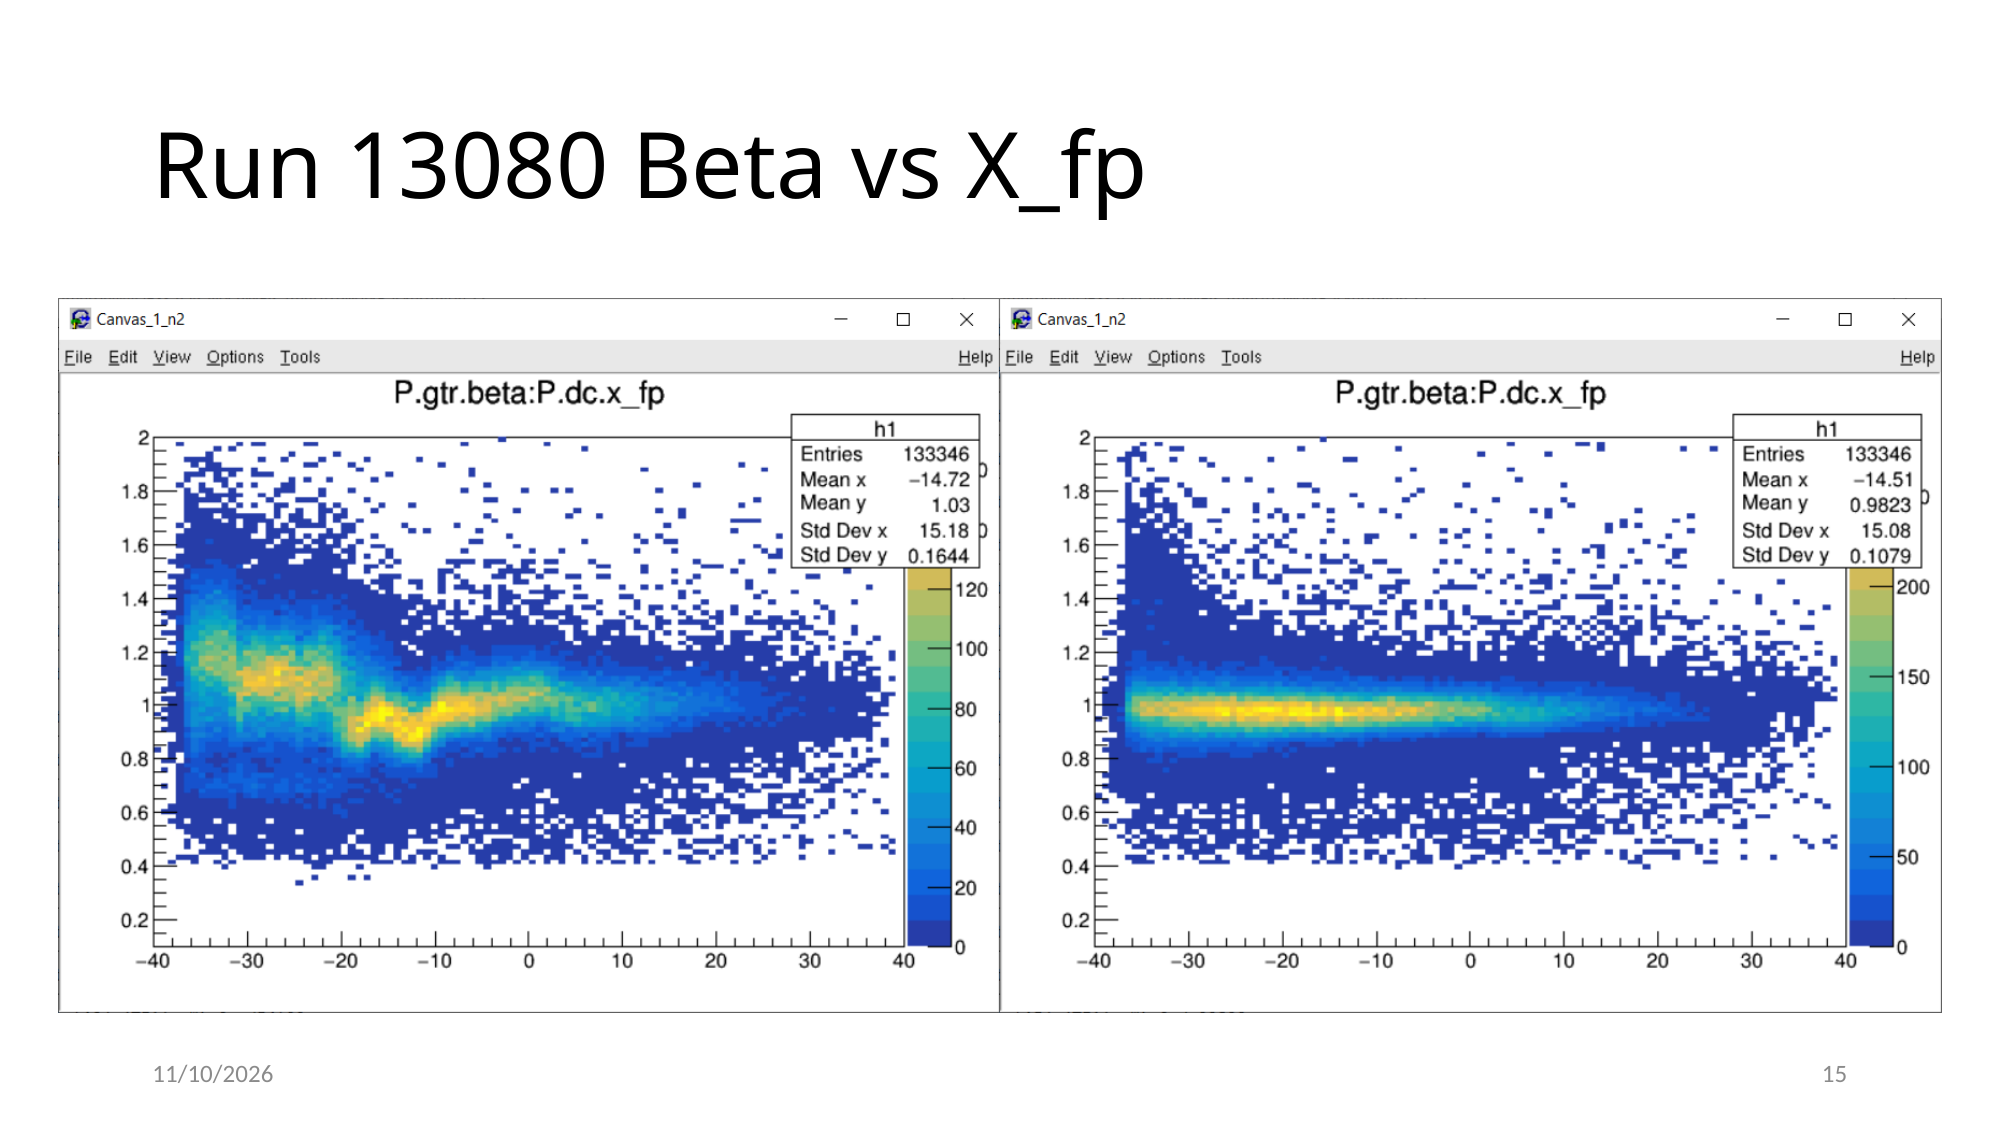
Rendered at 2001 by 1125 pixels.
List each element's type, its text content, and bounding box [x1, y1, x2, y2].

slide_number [137, 1042, 588, 1103]
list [58, 298, 999, 1013]
picture [999, 298, 1942, 1013]
title Run 13080 Beta vs X_fp [137, 59, 1863, 278]
slide_number 15 [1412, 1042, 1863, 1103]
